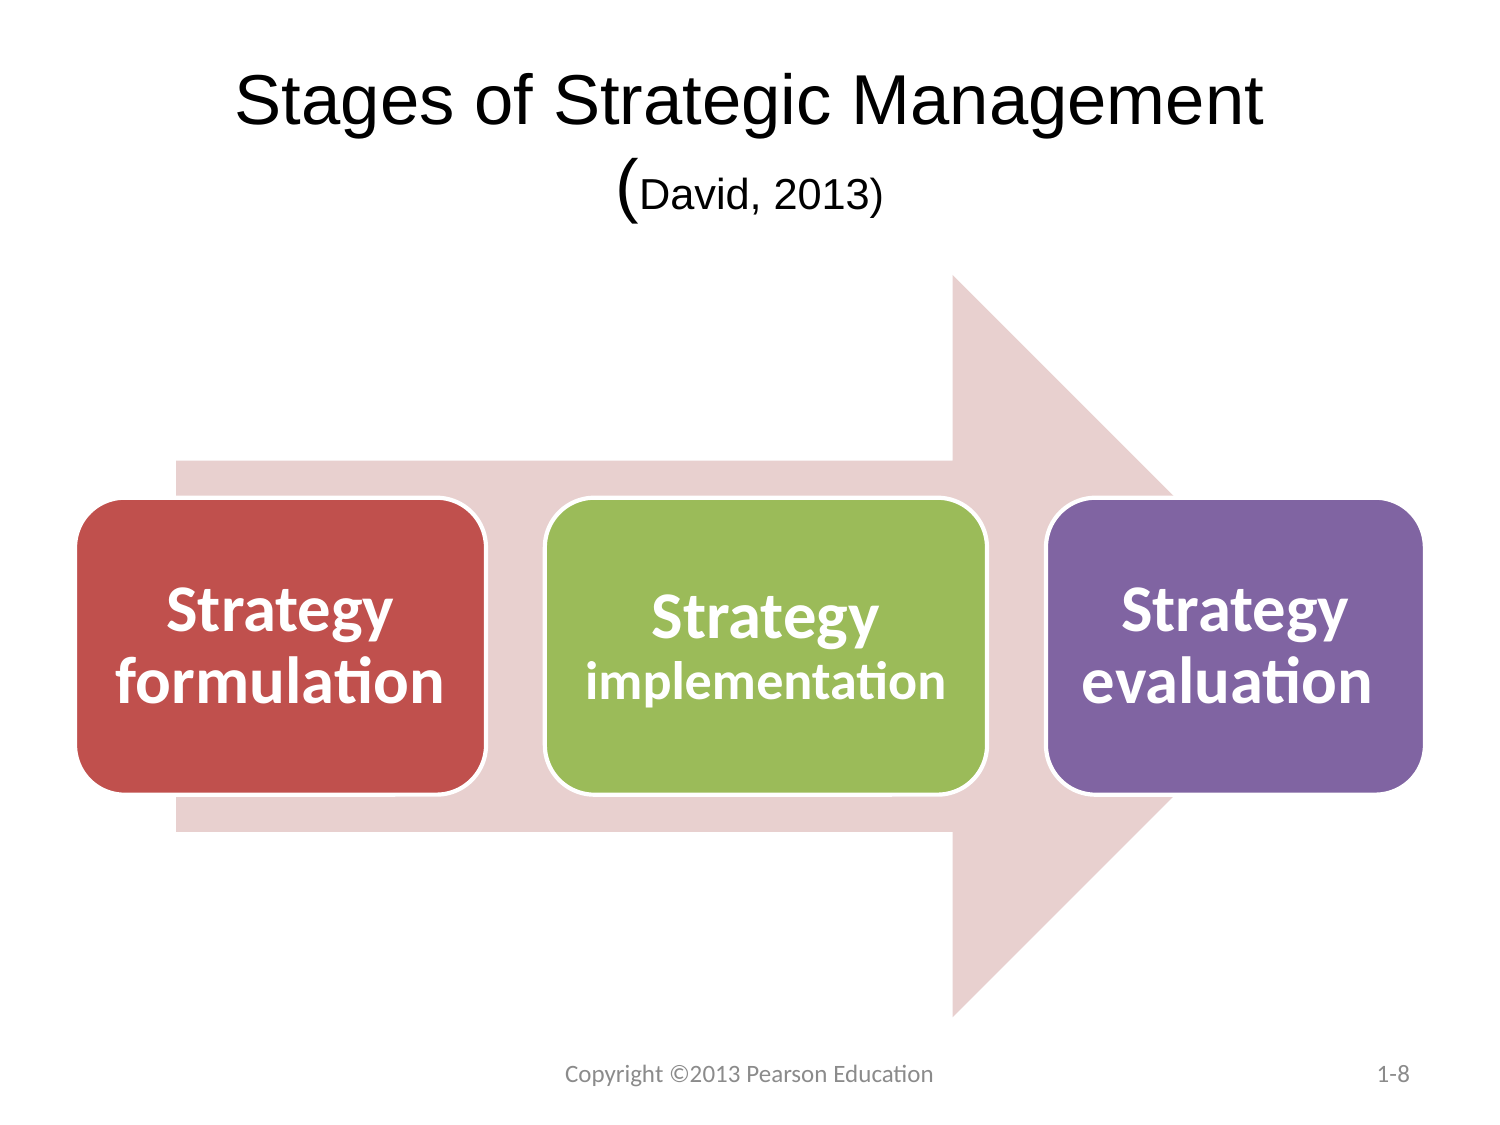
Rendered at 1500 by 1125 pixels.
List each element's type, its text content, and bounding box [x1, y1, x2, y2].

footer Copyright ©2013 Pearson Education [512, 1042, 988, 1103]
slide_number 1-8 [1074, 1042, 1425, 1103]
title Stages of Strategic Management (David, 2013) [75, 45, 1425, 233]
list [74, 274, 1426, 1018]
